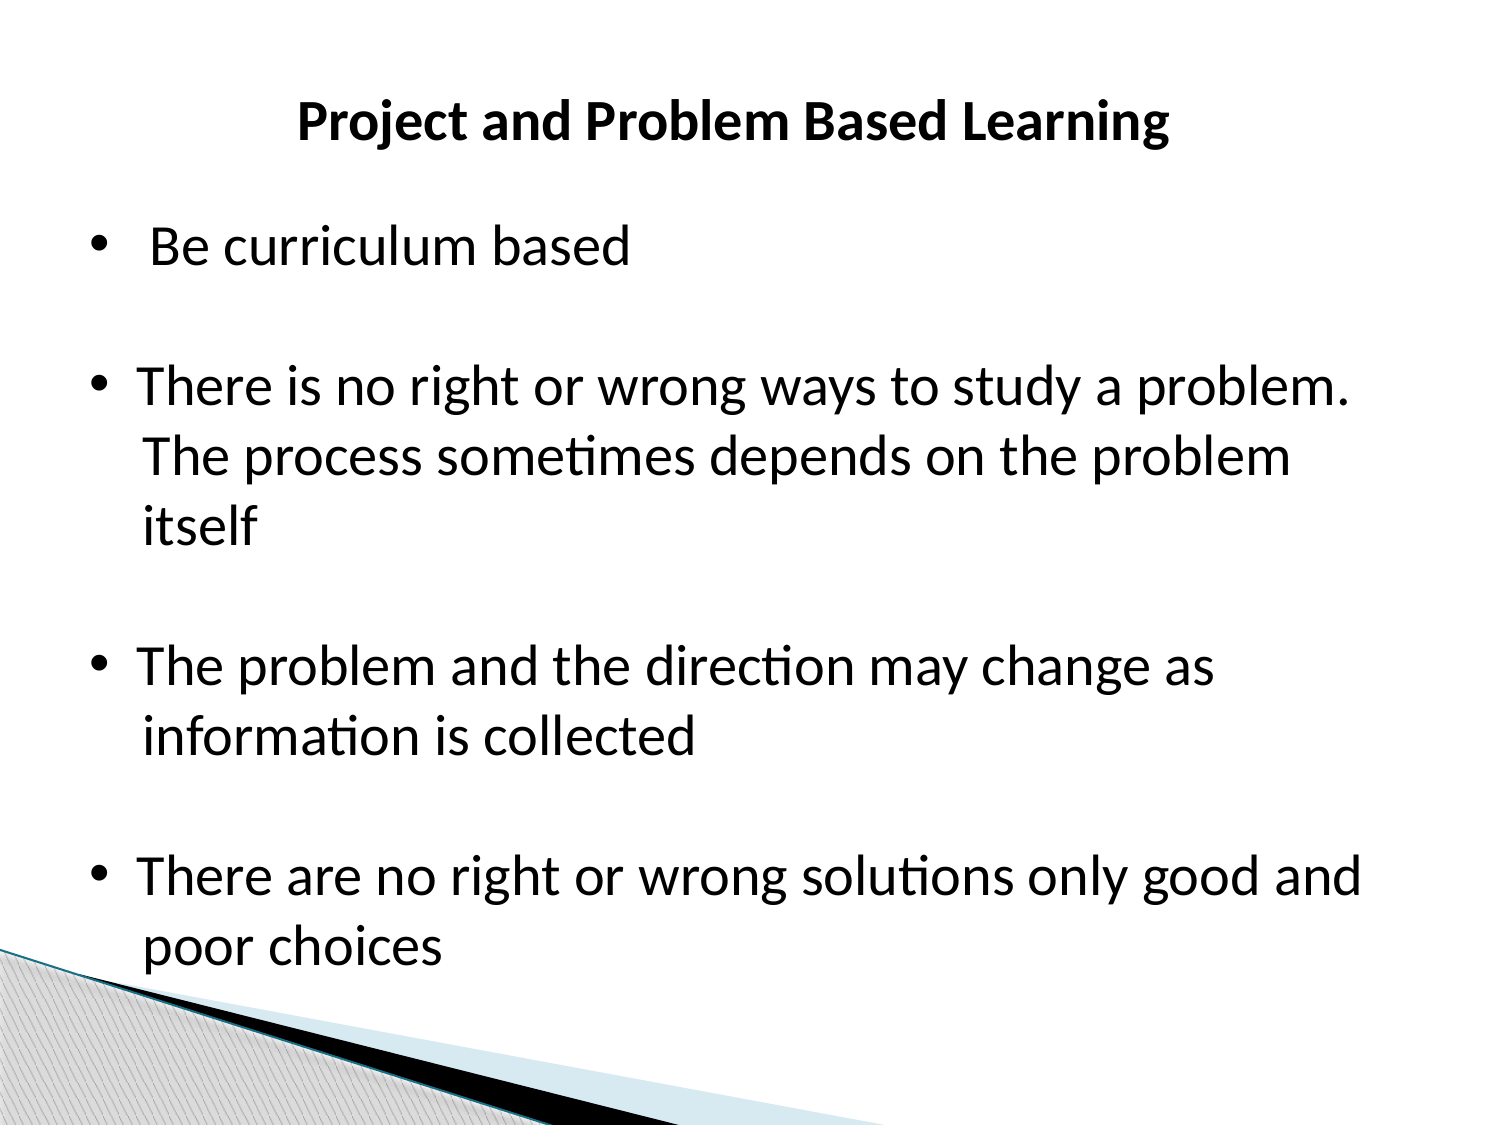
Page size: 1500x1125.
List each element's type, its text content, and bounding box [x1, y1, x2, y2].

text_box Project and Problem Based Learning [282, 75, 1199, 160]
text_box Be curriculum based There is no right or wrong ways to study a problem. The process sometimes depends on the problem itself The problem and the direction may change as information is collected There are no right or wrong solutions only good and poor choices [74, 200, 1425, 985]
